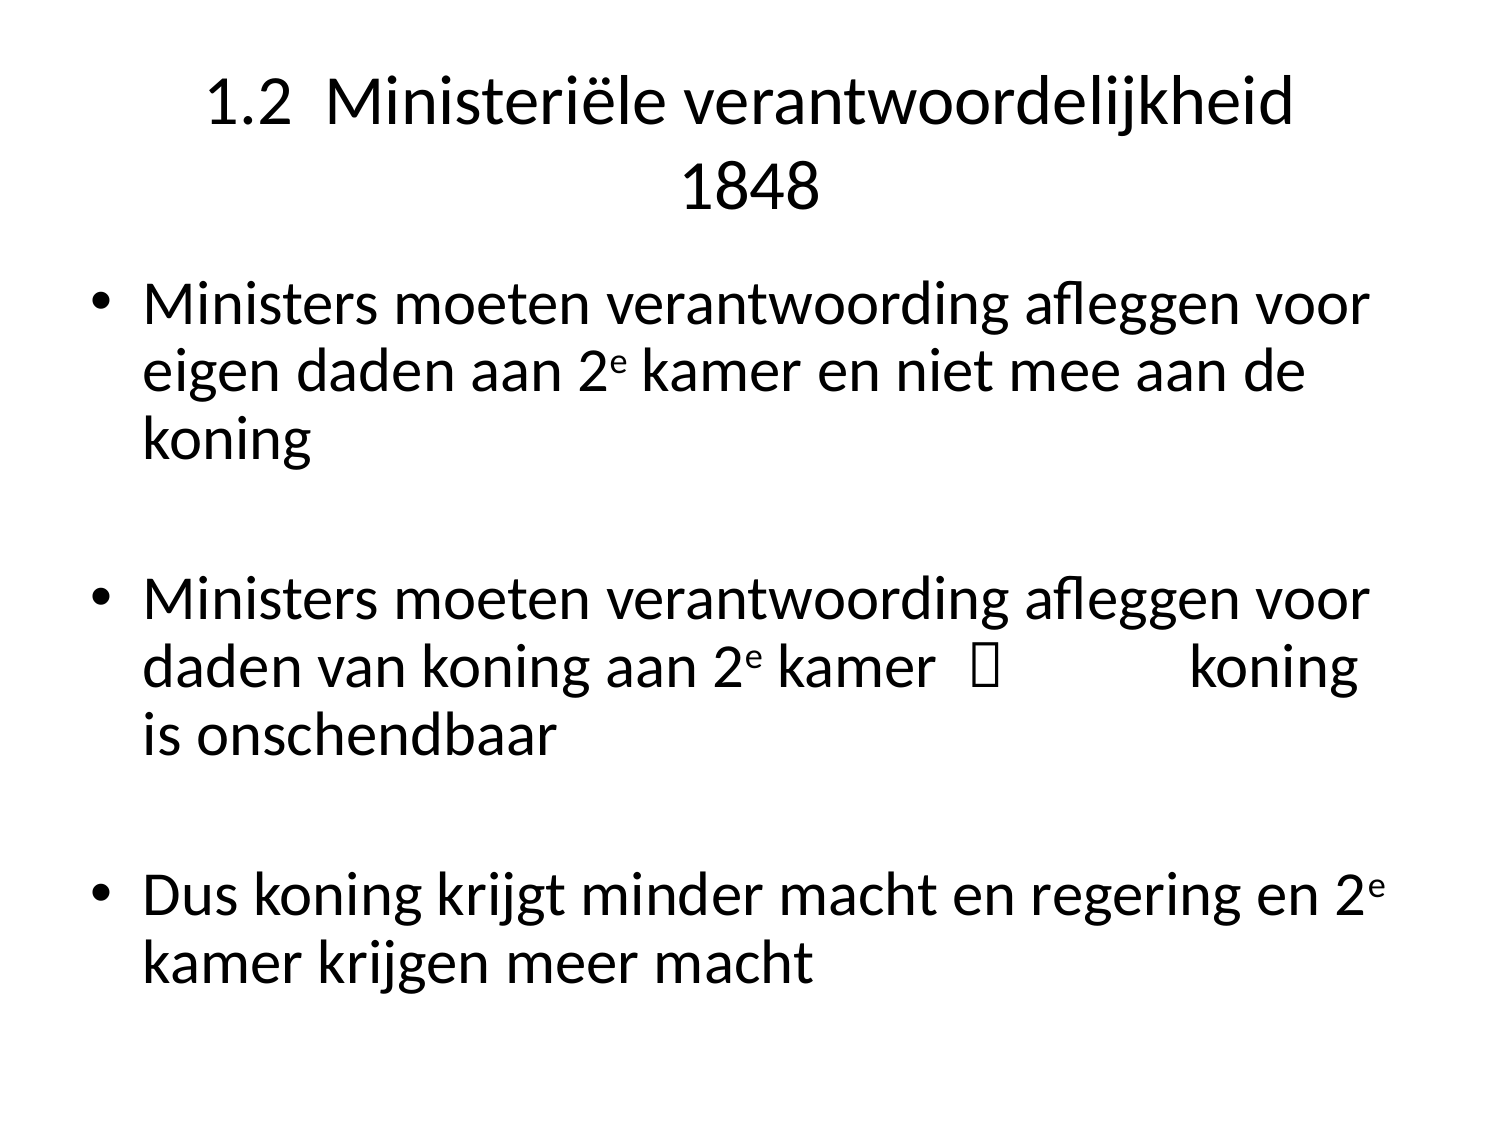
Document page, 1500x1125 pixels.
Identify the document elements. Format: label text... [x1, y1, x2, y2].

list Ministers moeten verantwoording afleggen voor eigen daden aan 2e kamer en niet mee aan de koning Ministers moeten verantwoording afleggen voor daden van koning aan 2e kamer  koning is onschendbaar Dus koning krijgt minder macht en regering en 2e kamer krijgen meer macht [75, 262, 1425, 1005]
title 1.2 Ministeriële verantwoordelijkheid 1848 [75, 45, 1425, 233]
